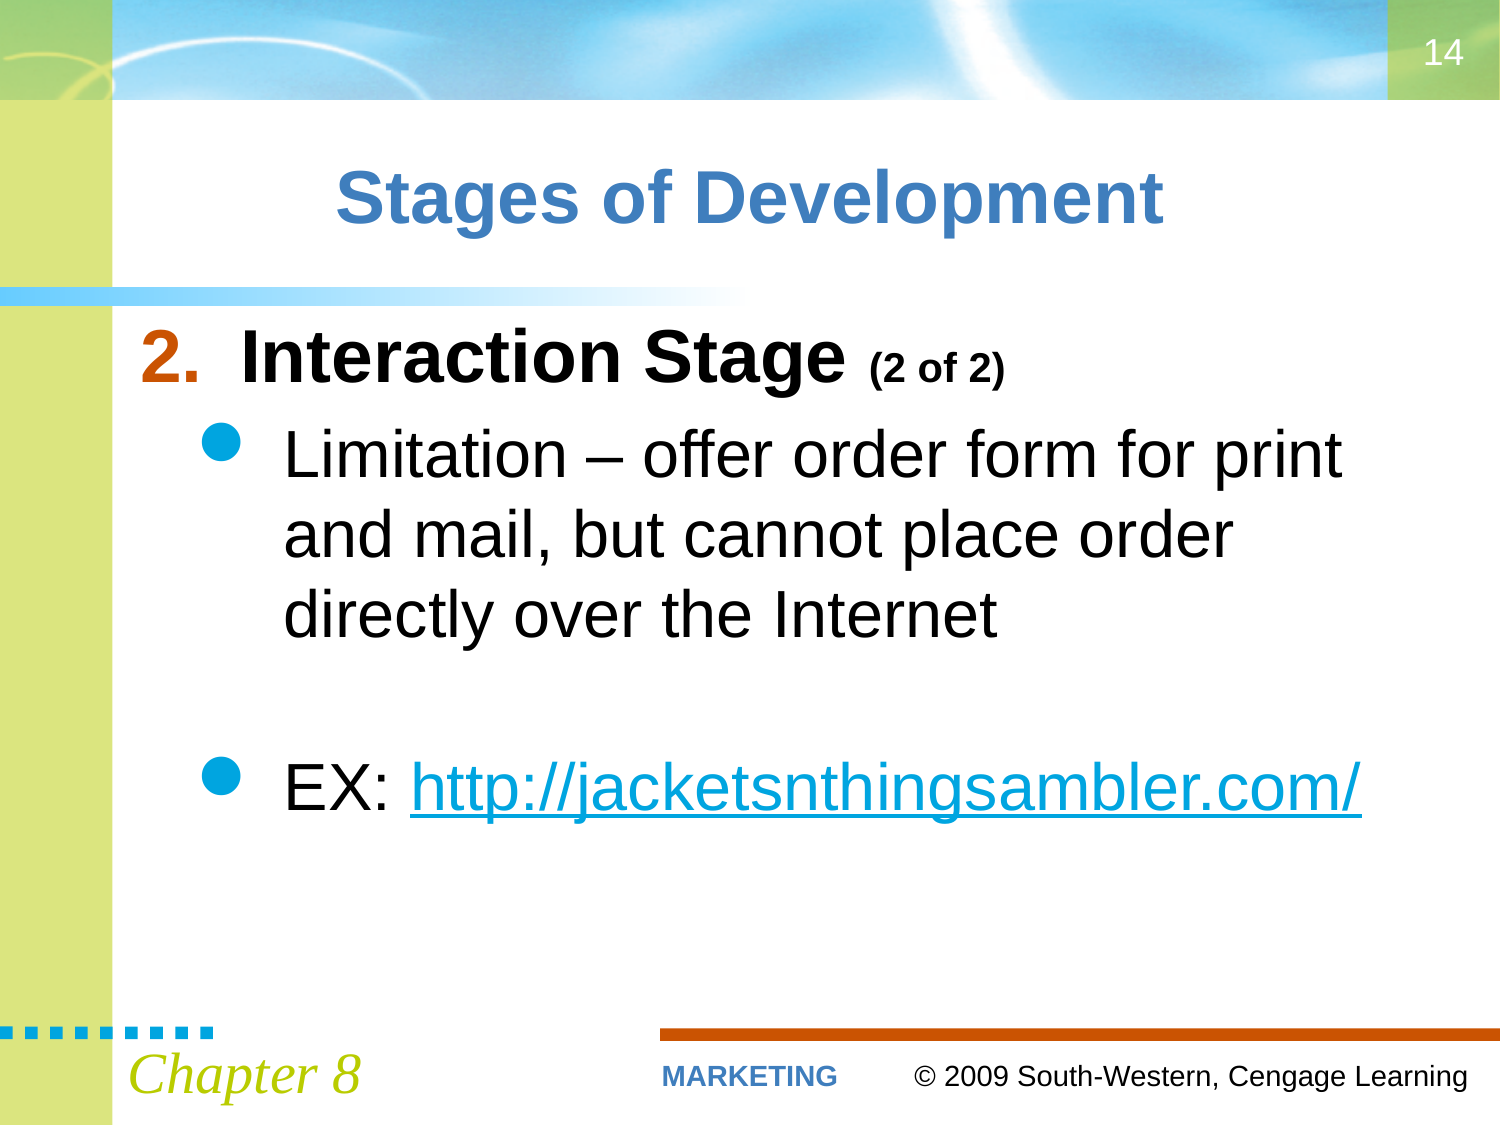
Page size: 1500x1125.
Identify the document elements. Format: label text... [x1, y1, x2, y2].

slide_number 14 [1387, 0, 1500, 101]
list Interaction Stage (2 of 2) Limitation – offer order form for print and mail, but cannot place order directly over the Internet EX: http://jacketsnthingsambler.com/ [124, 299, 1476, 1038]
title Stages of Development [112, 99, 1388, 288]
footer Chapter 8 [112, 1012, 638, 1113]
